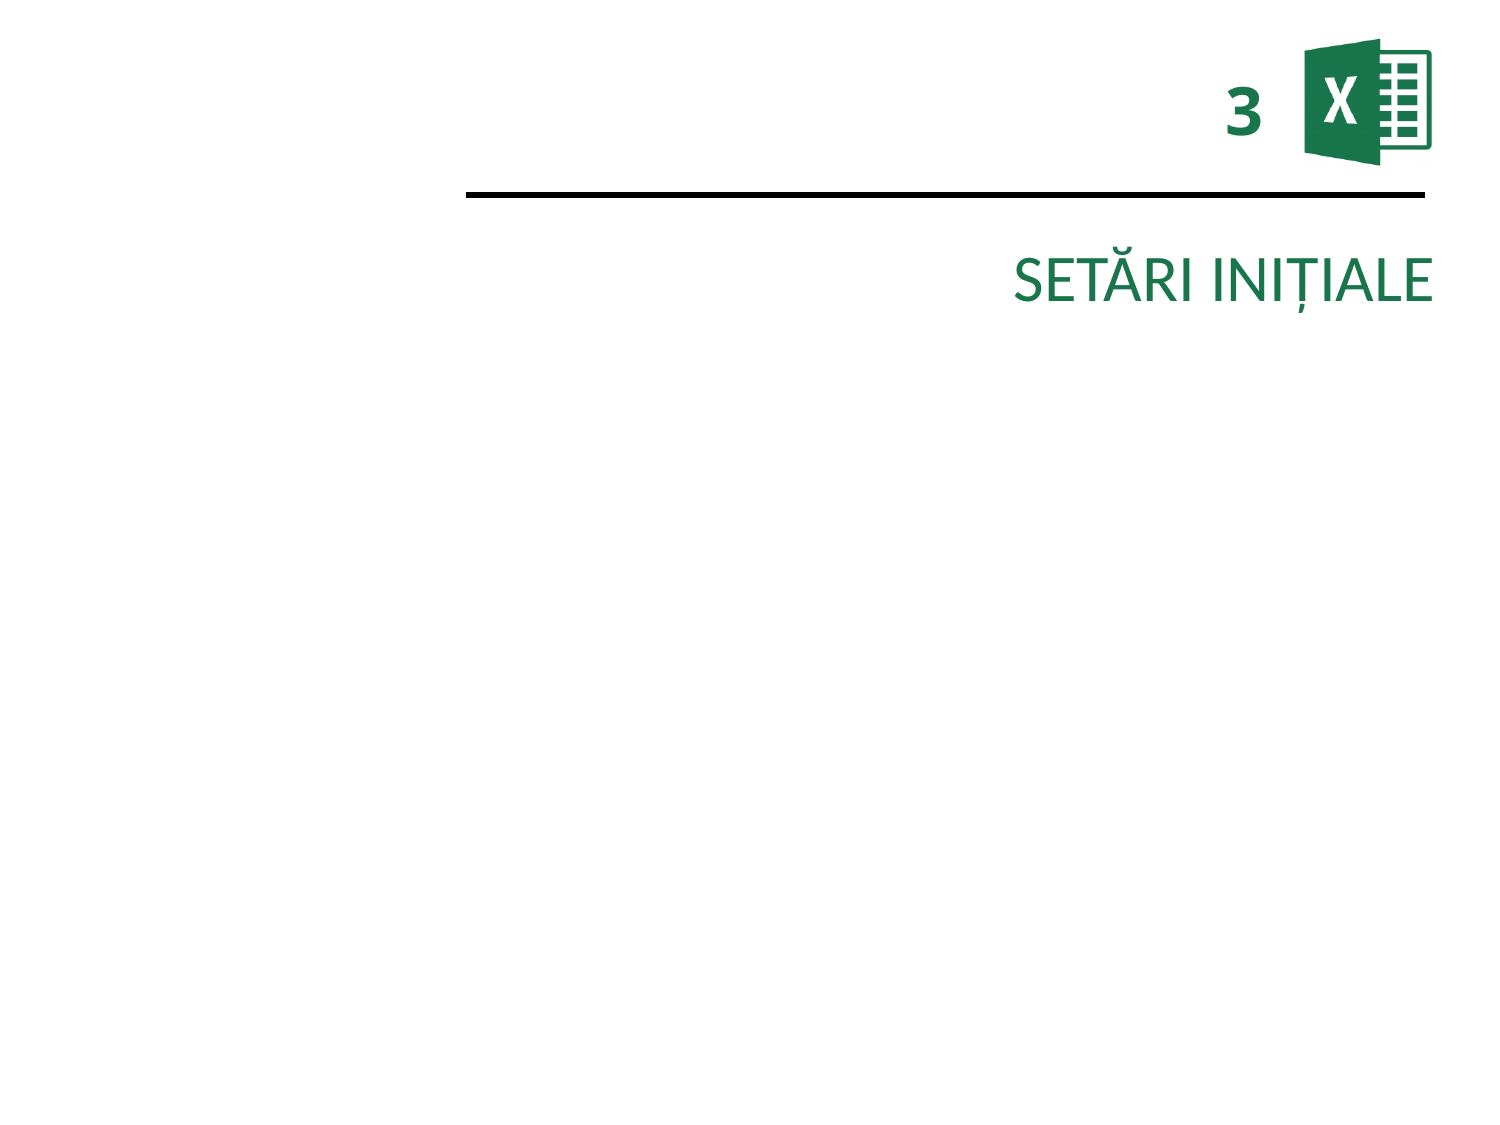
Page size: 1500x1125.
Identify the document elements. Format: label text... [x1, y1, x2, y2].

list SETĂRI INIŢIALE [353, 235, 1450, 1073]
title 3 [103, 59, 1279, 168]
picture [1300, 34, 1436, 170]
